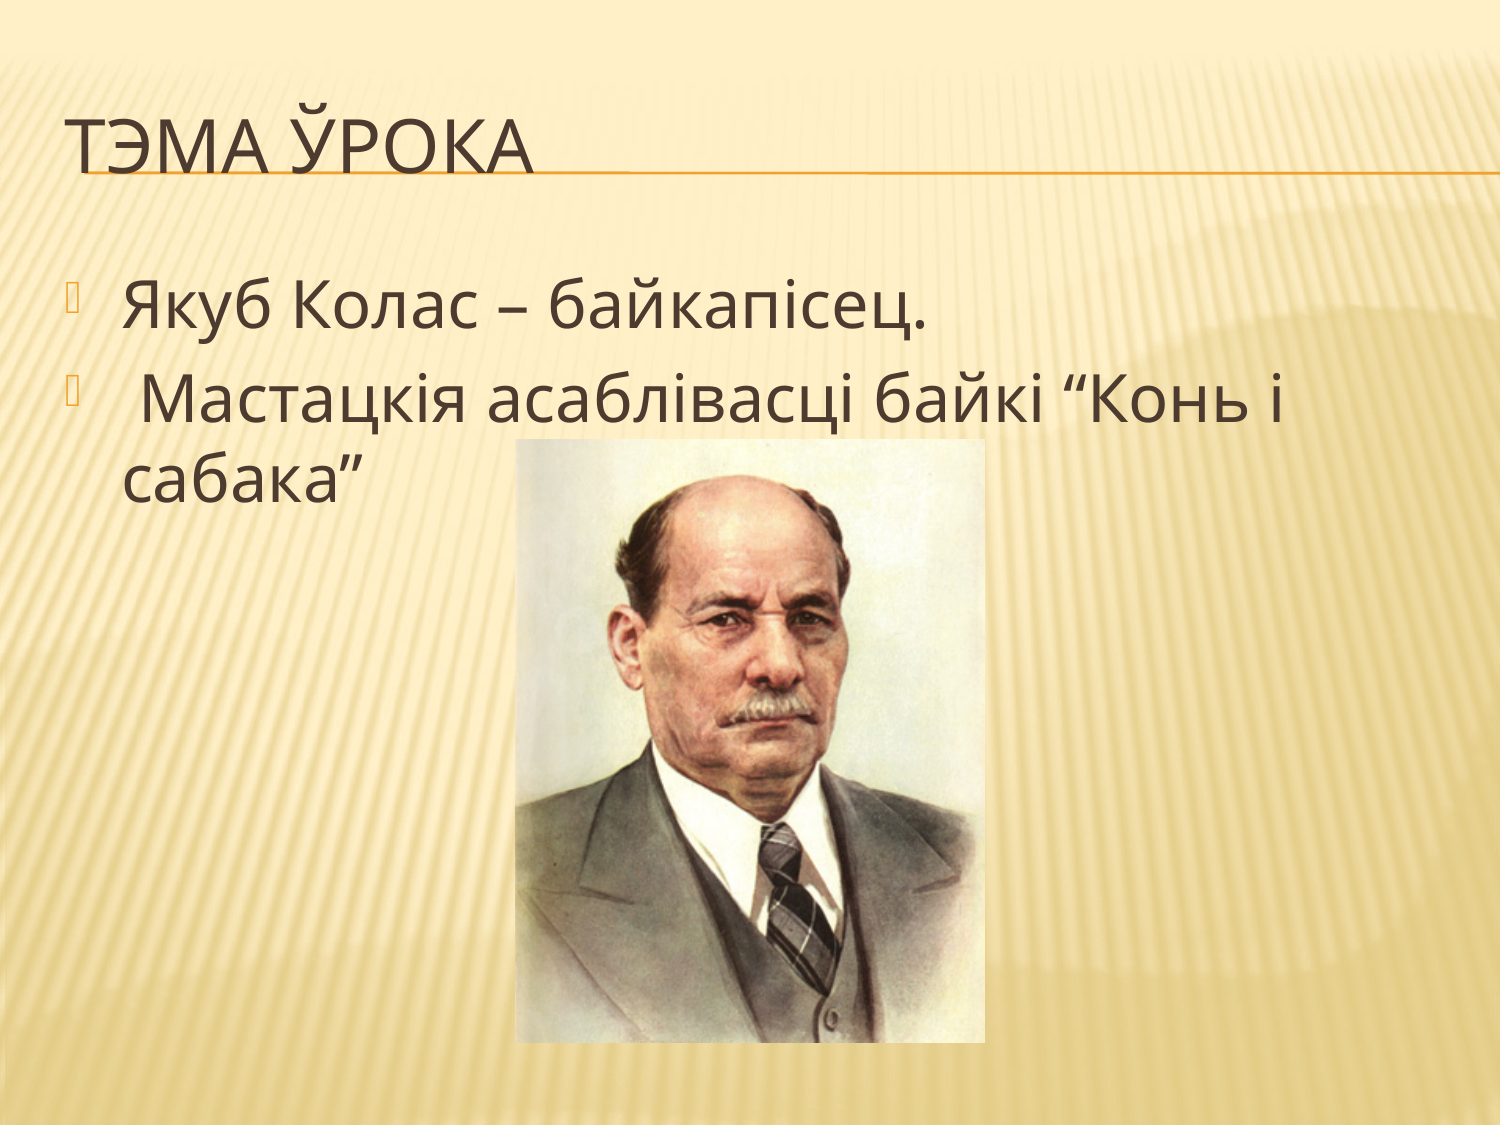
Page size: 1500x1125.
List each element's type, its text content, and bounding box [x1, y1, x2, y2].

picture [515, 439, 985, 1044]
list Якуб Колас – байкапісец. Мастацкія асаблівасці байкі “Конь і сабака” [50, 254, 1475, 998]
title Тэма ўрока [50, 75, 1475, 213]
